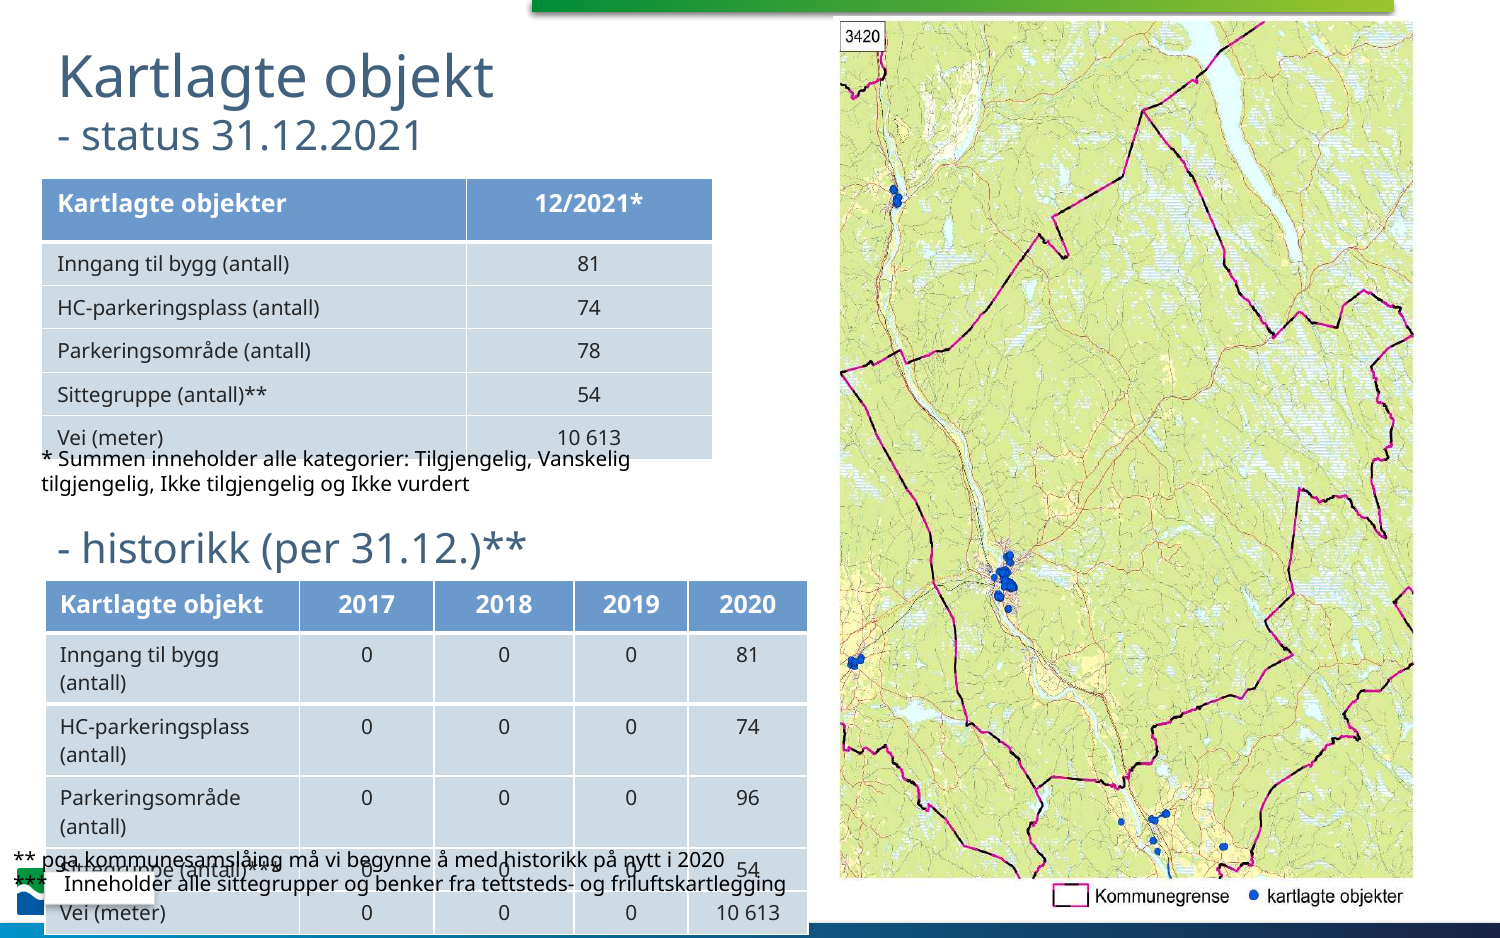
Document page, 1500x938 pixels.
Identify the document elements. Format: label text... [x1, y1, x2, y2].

table_cell 74 [467, 286, 712, 328]
table_cell 54 [802, 849, 807, 890]
table_header 2018 [435, 581, 573, 631]
table_cell 0 [575, 706, 687, 775]
table_cell 0 [575, 635, 687, 702]
table_cell HC-parkeringsplass (antall) [46, 706, 299, 775]
table_header 2017 [300, 581, 433, 631]
table_header 2020 [689, 581, 807, 631]
table_header 2019 [575, 581, 687, 631]
table_cell 0 [575, 904, 687, 934]
table_cell 0 [435, 777, 573, 838]
table_cell 81 [689, 635, 807, 702]
table_cell 10 613 [689, 892, 807, 934]
table_cell 10 613 [467, 416, 712, 459]
text_box Kartlagte objekt - status 31.12.2021 [42, 24, 828, 167]
table_cell 78 [467, 329, 712, 372]
table_cell 54 [467, 373, 712, 415]
table_cell 0 [575, 777, 687, 838]
table_header Kartlagte objekt [46, 581, 299, 631]
table_cell 0 [300, 706, 433, 775]
text_box - historikk (per 31.12.)** [42, 496, 828, 580]
table_cell 0 [300, 635, 433, 702]
table_cell 96 [689, 777, 807, 847]
table_cell 74 [689, 706, 807, 775]
table_cell 0 [300, 777, 433, 838]
table_cell HC-parkeringsplass (antall) [42, 286, 466, 328]
table_header 12/2021* [467, 179, 712, 240]
picture [833, 16, 1419, 913]
table_cell 81 [467, 244, 712, 285]
table_cell 0 [300, 904, 433, 934]
table_cell 0 [435, 706, 573, 775]
table_cell Sittegruppe (antall)** [42, 373, 466, 415]
table_cell Parkeringsområde (antall) [46, 777, 299, 838]
text_box ** pga kommunesamslåing må vi begynne å med historikk på nytt i 2020 *** Inneholder alle sittegrupper og benker fra tettsteds- og friluftskartlegging [0, 838, 802, 904]
table_cell 0 [435, 635, 573, 702]
table_cell 0 [435, 904, 573, 934]
table_cell Inngang til bygg (antall) [46, 635, 299, 702]
table_cell Vei (meter) [42, 416, 466, 438]
text_box * Summen inneholder alle kategorier: Tilgjengelig, Vanskelig tilgjengelig, Ikke tilgjengelig og Ikke vurdert [26, 438, 711, 504]
table_cell Vei (meter) [46, 904, 299, 934]
table_header Kartlagte objekter [42, 179, 466, 240]
table_cell Parkeringsområde (antall) [42, 329, 466, 372]
table_cell Inngang til bygg (antall) [42, 244, 466, 285]
